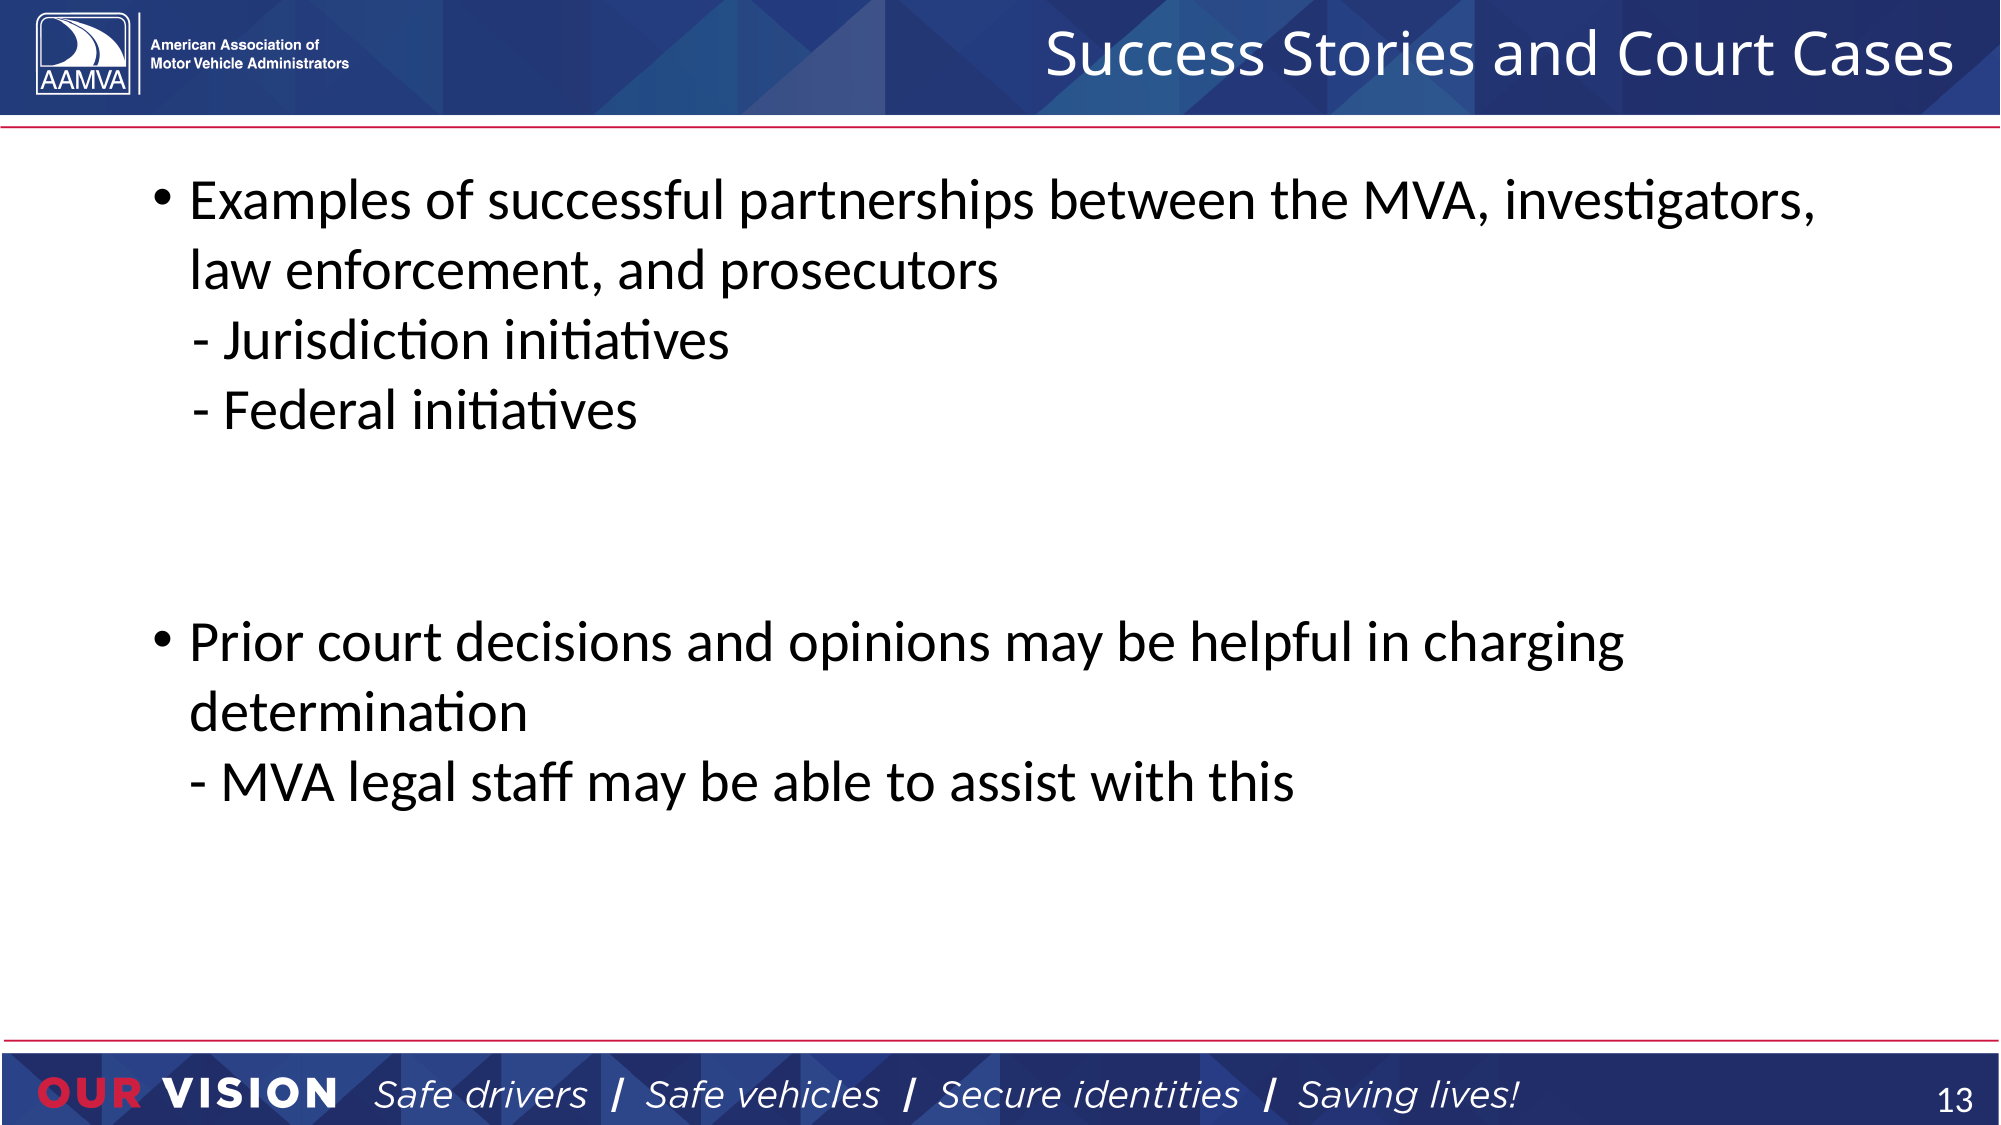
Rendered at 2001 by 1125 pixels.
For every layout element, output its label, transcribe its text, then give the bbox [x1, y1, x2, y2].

list Examples of successful partnerships between the MVA, investigators, law enforcement, and prosecutors - Jurisdiction initiatives - Federal initiatives Prior court decisions and opinions may be helpful in charging determination - MVA legal staff may be able to assist with this [137, 153, 1863, 997]
slide_number 13 [1538, 1067, 1989, 1125]
picture [0, 996, 2000, 1125]
title Success Stories and Court Cases [447, 15, 1972, 97]
picture [0, 0, 2000, 136]
